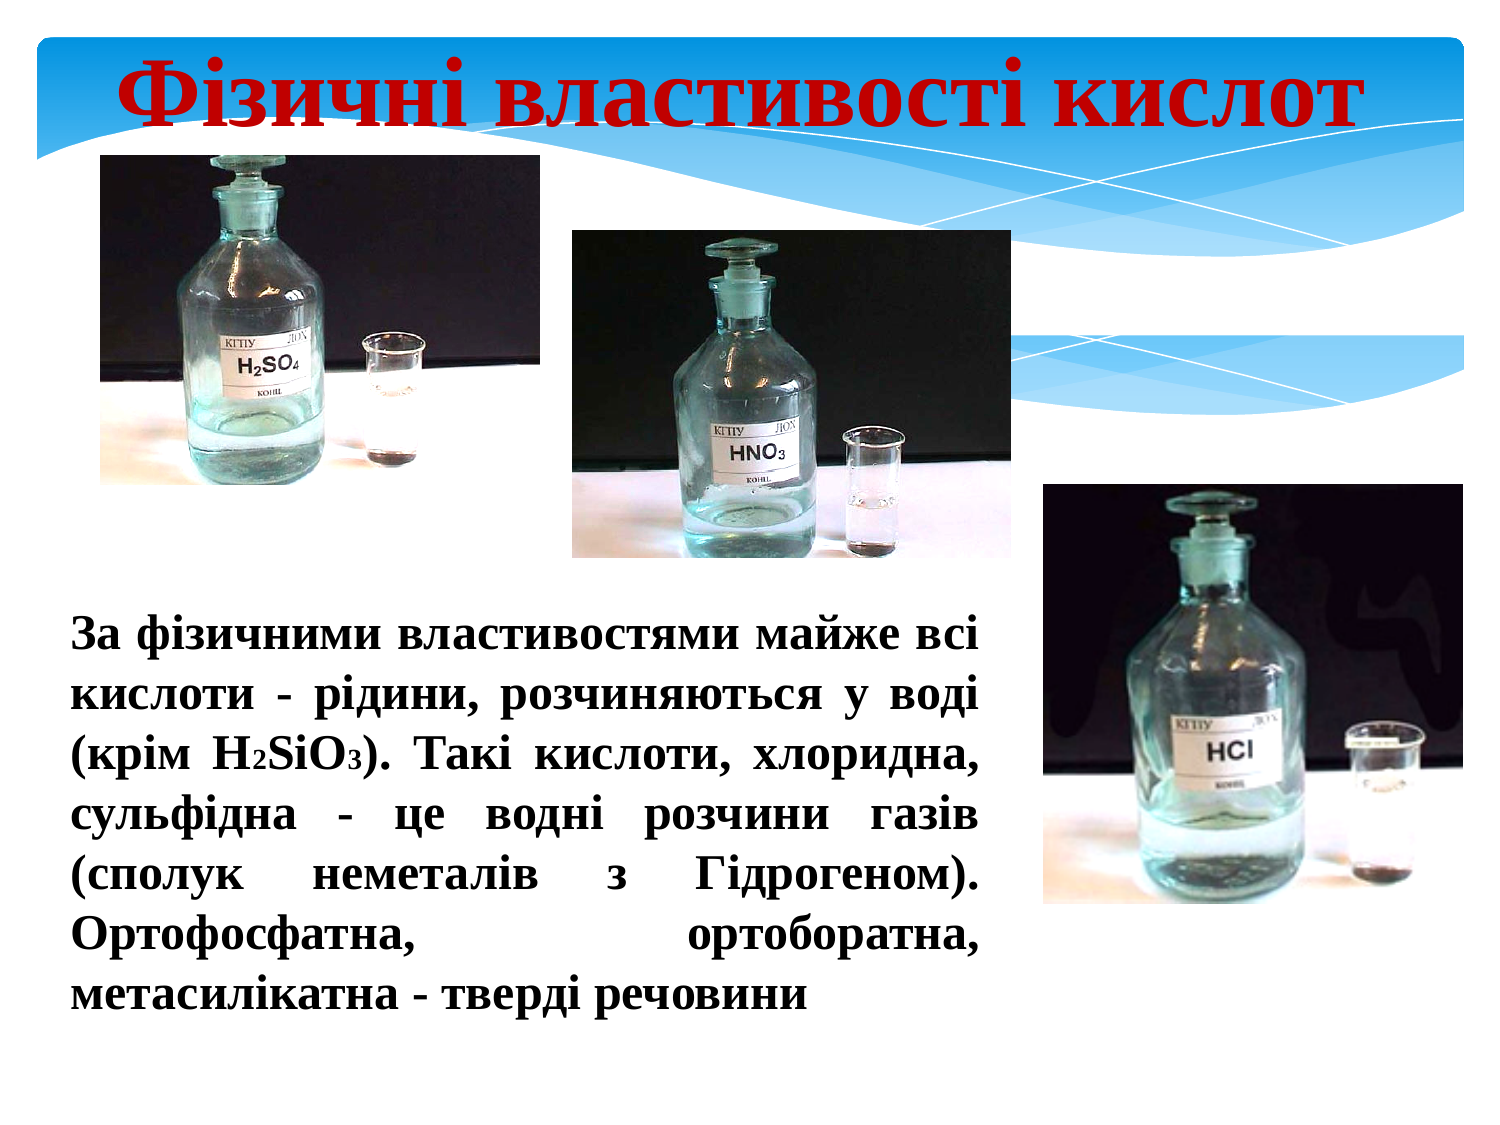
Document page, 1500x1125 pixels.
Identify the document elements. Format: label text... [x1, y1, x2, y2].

picture [571, 230, 1012, 558]
text_box За фізичними властивостями майже всі кислоти - рідини, розчиняються у воді (крім H2SiO3). Такі кислоти, хлоридна, сульфідна - це водні розчини газів (сполук неметалів з Гідрогеном). Ортофосфатна, ортоборатна, метасилікатна - тверді речовини [55, 584, 995, 1063]
picture [100, 155, 540, 485]
picture [1043, 484, 1464, 904]
text_box Фізичні властивості кислот [100, 19, 1394, 156]
